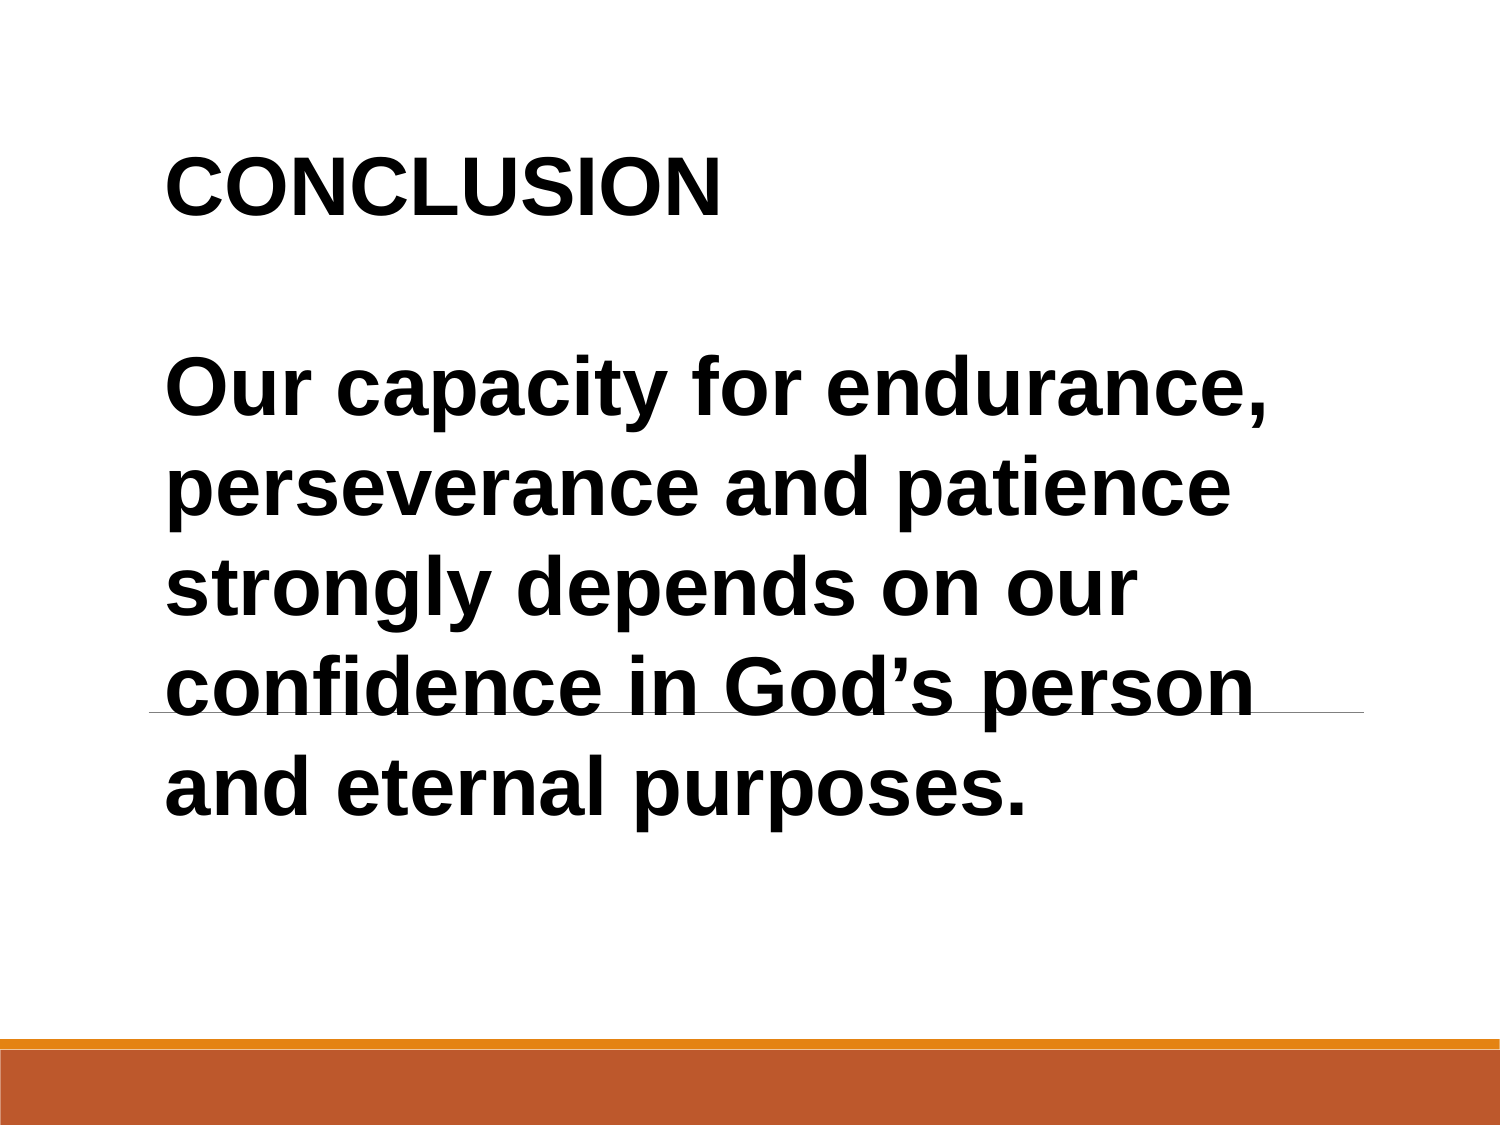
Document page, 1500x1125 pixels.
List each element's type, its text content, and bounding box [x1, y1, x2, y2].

text_box CONCLUSION Our capacity for endurance, perseverance and patience strongly depends on our confidence in God’s person and eternal purposes. [150, 125, 1375, 840]
